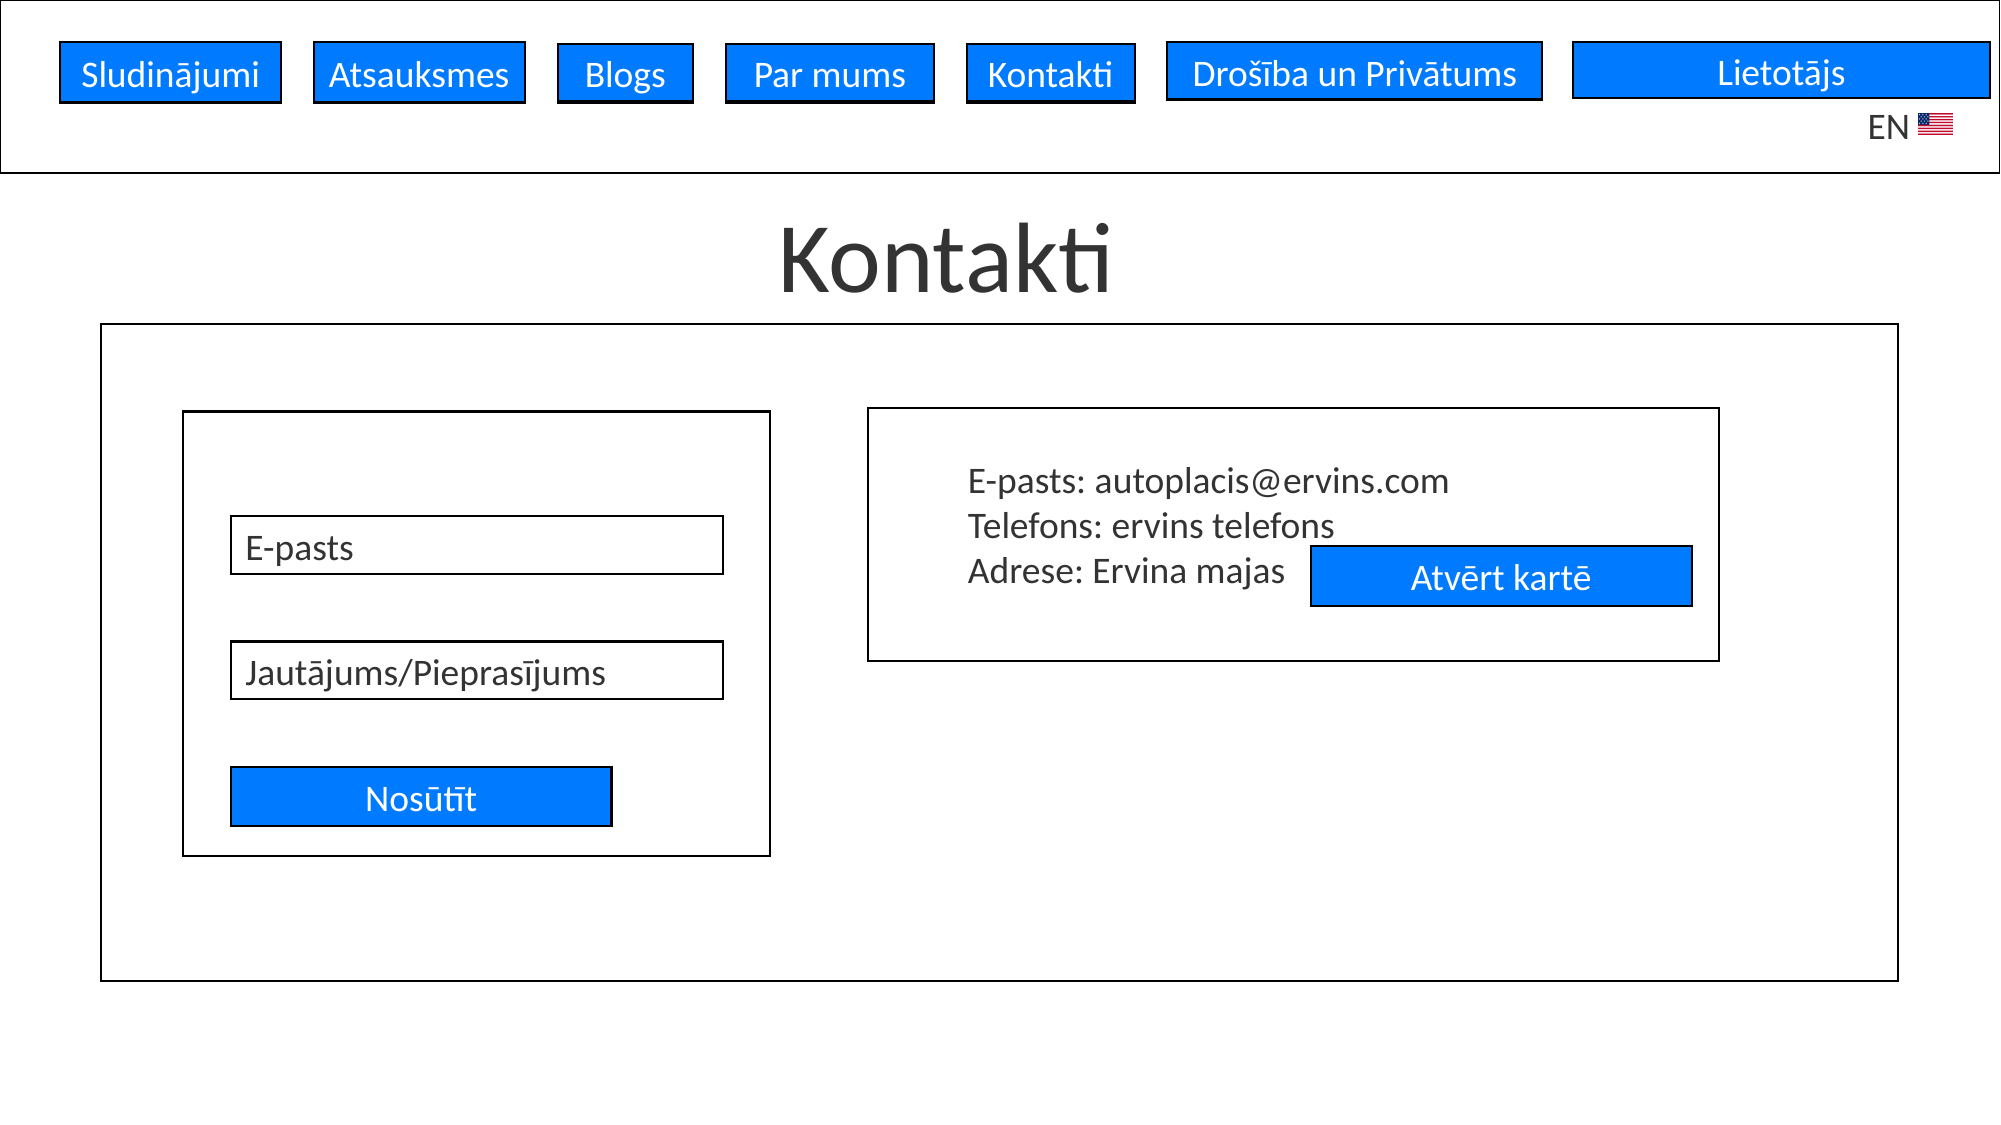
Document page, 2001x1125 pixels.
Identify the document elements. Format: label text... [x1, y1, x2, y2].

text_box Jautājums/Pieprasījums [230, 640, 724, 700]
text_box Atsauksmes [313, 41, 526, 103]
text_box [100, 323, 1899, 982]
text_box Blogs [557, 43, 694, 102]
text_box Par mums [725, 43, 935, 102]
text_box E-pasts: autoplacis@ervins.com Telefons: ervins telefons Adrese: Ervina majas [953, 448, 1549, 598]
text_box Kontakti [966, 43, 1136, 102]
text_box [0, 0, 2000, 174]
text_box [867, 407, 1720, 662]
text_box Nosūtīt [230, 766, 613, 827]
text_box Lietotājs [1572, 41, 1991, 99]
text_box [182, 410, 771, 857]
picture [1918, 113, 1953, 135]
text_box Kontakti [763, 212, 1237, 294]
text_box EN [1853, 99, 1926, 155]
text_box Atvērt kartē [1310, 545, 1693, 607]
text_box Sludinājumi [59, 41, 282, 103]
text_box Drošība un Privātums [1166, 41, 1543, 100]
text_box E-pasts [230, 515, 724, 575]
